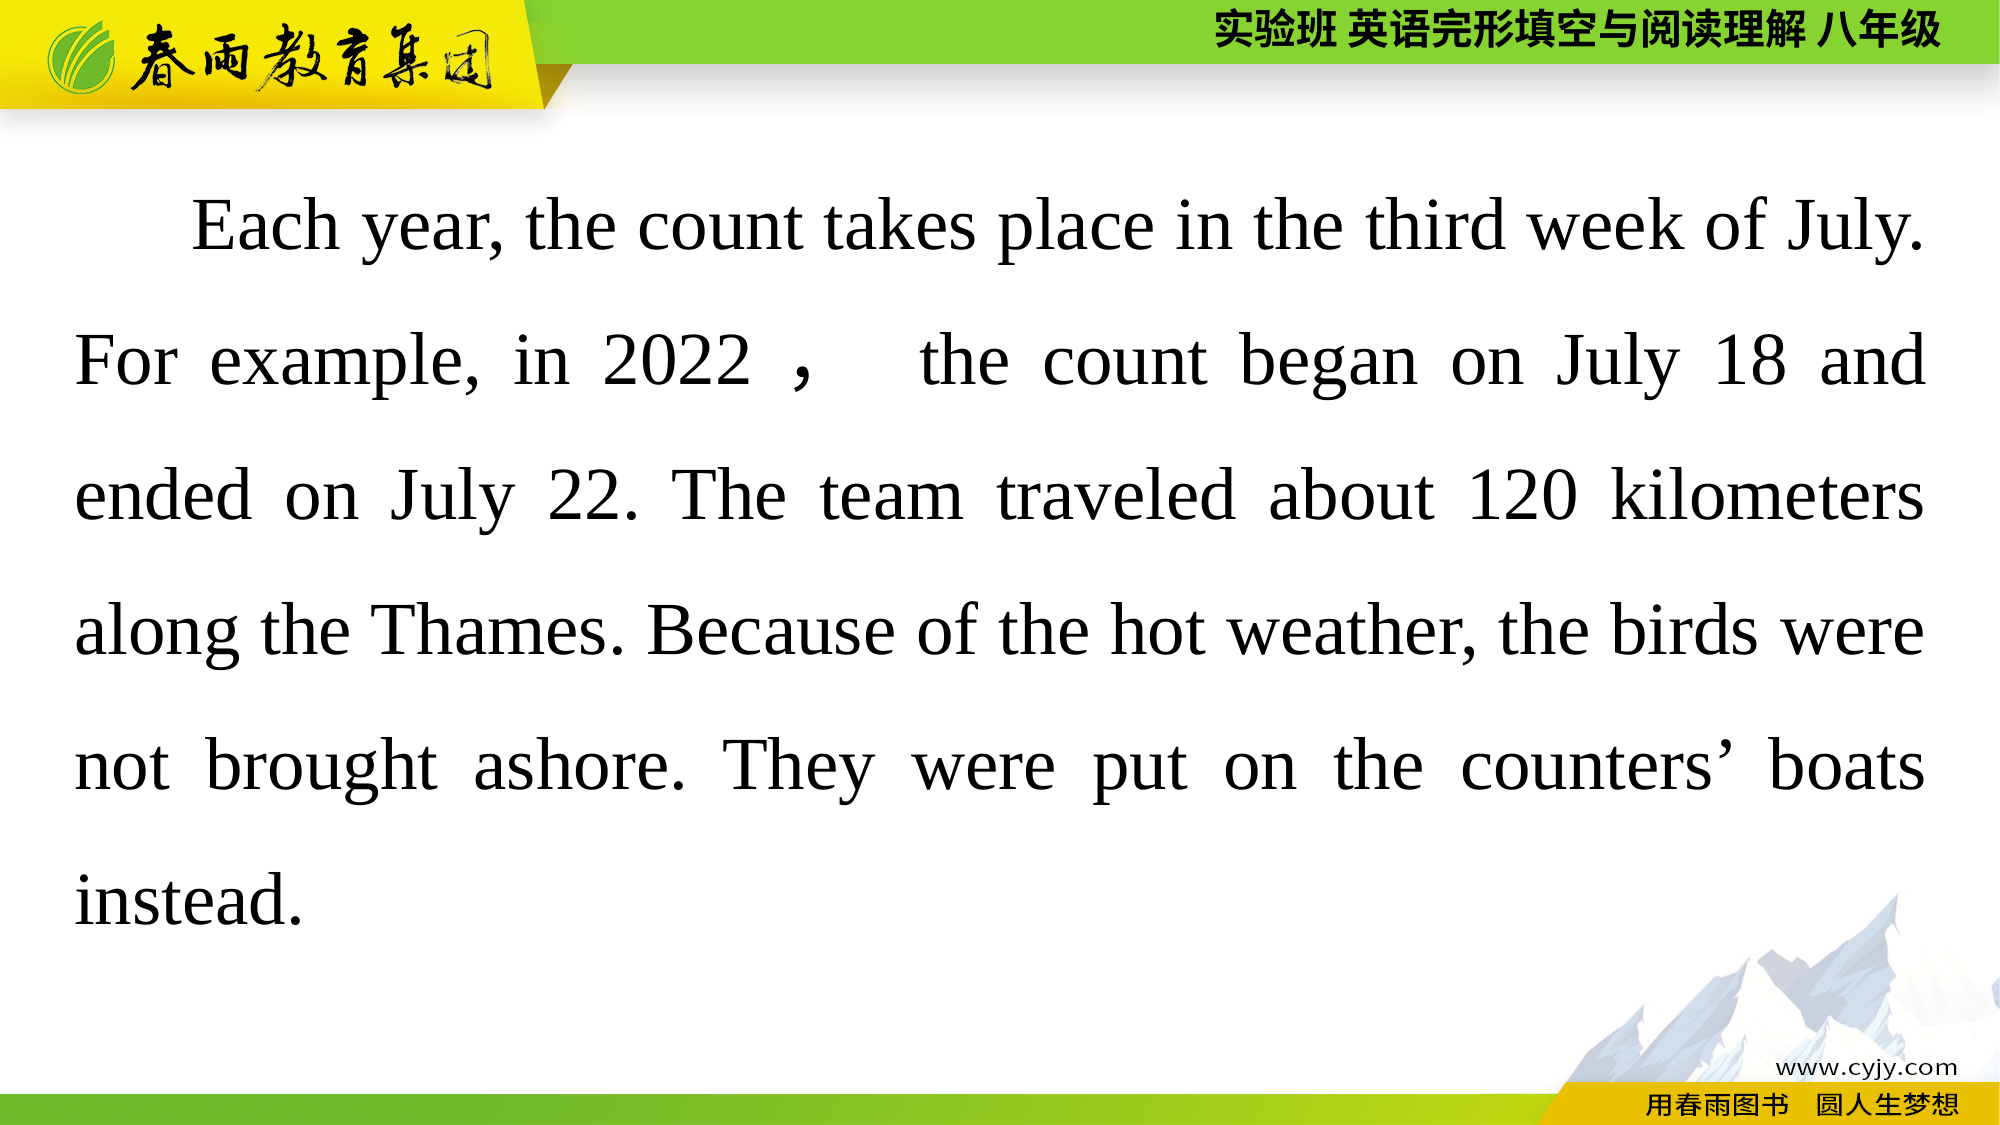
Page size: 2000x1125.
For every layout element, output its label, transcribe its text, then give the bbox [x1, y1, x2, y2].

picture [0, 0, 2000, 1125]
list Each year, the count takes place in the third week of July. For example, in 2022， the count began on July 18 and ended on July 22. The team traveled about 120 kilometers along the Thames. Because of the hot weather, the birds were not brought ashore. They were put on the counters’ boats instead. [59, 122, 1944, 956]
